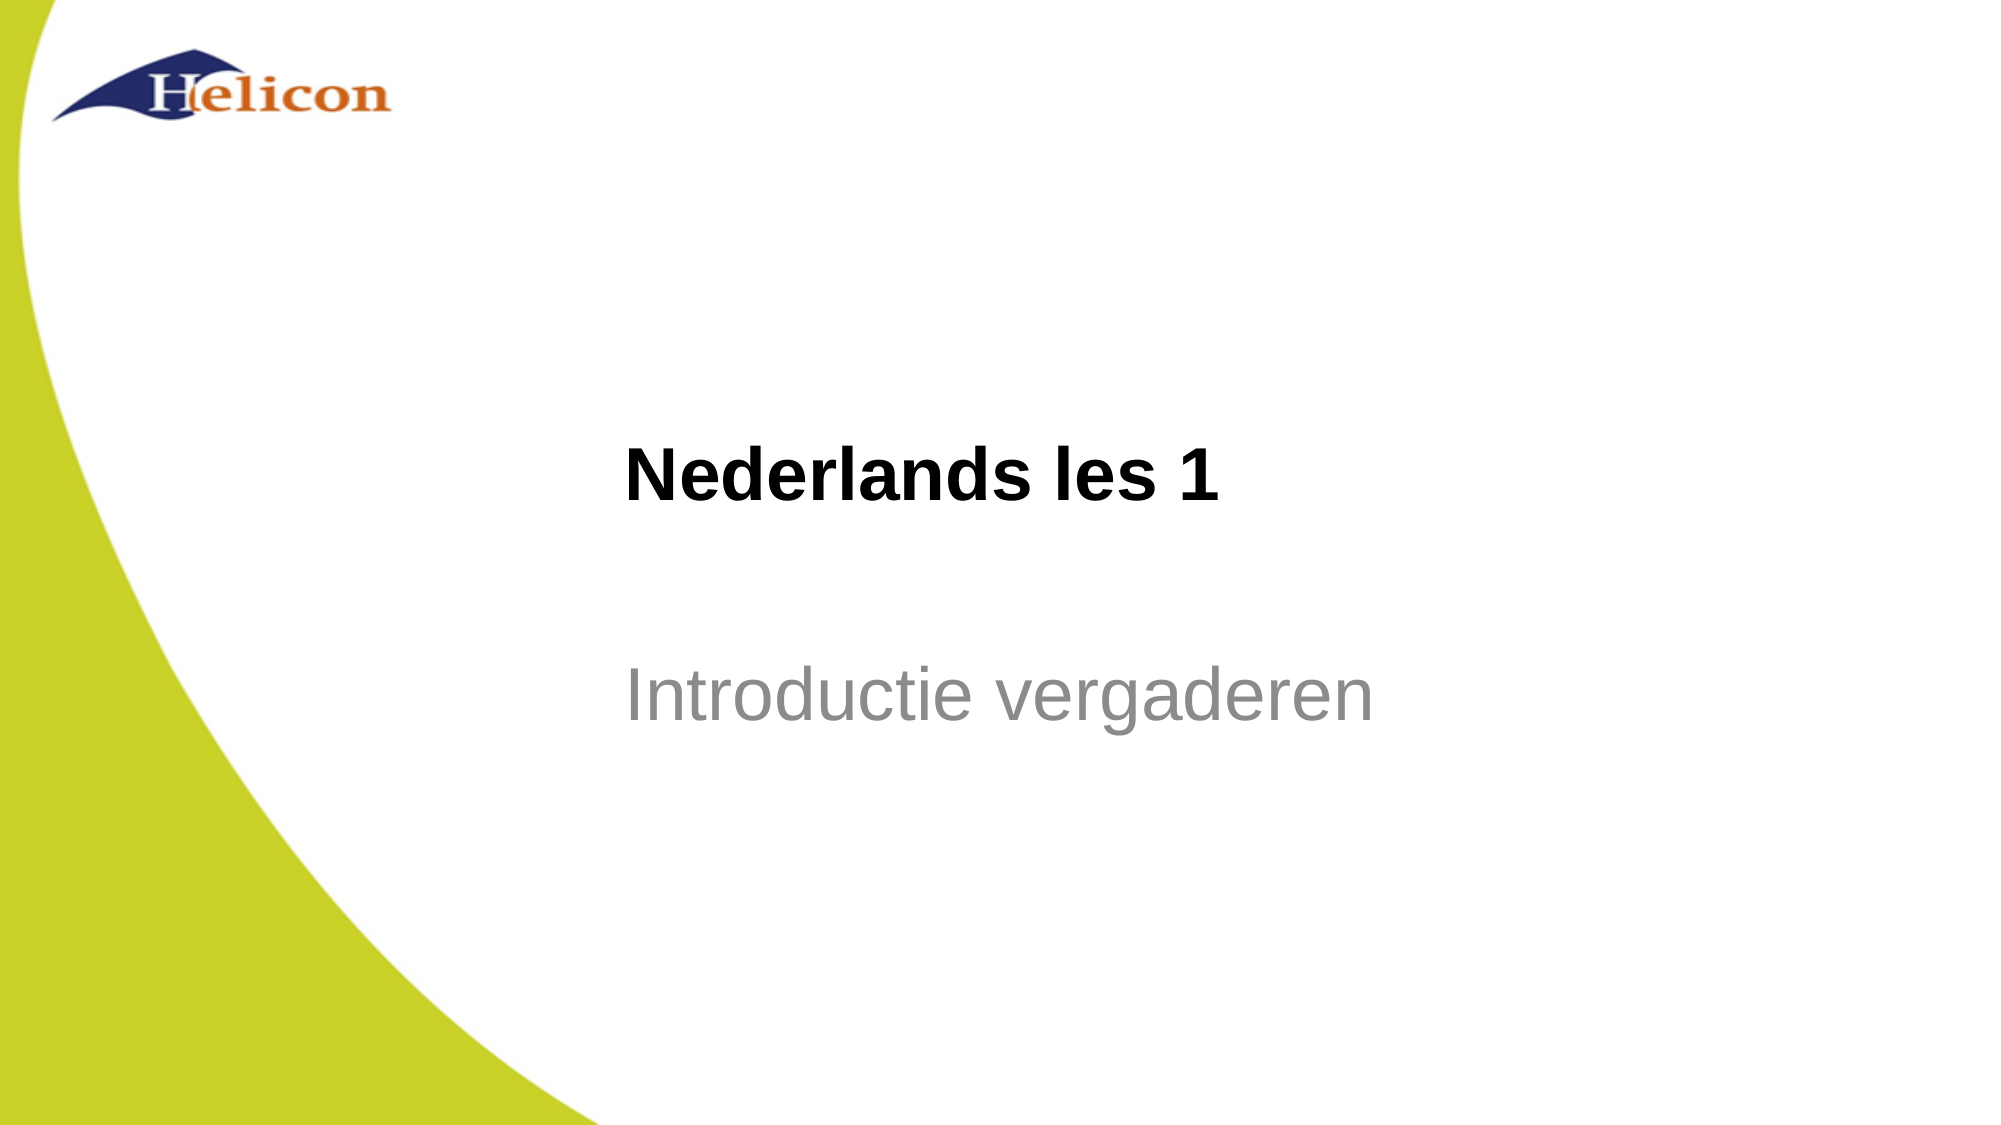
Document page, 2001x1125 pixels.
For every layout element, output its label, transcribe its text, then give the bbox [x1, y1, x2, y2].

subtitle Introductie vergaderen [300, 637, 1700, 925]
title Nederlands les 1 [150, 349, 1850, 591]
picture [0, 0, 2000, 1125]
